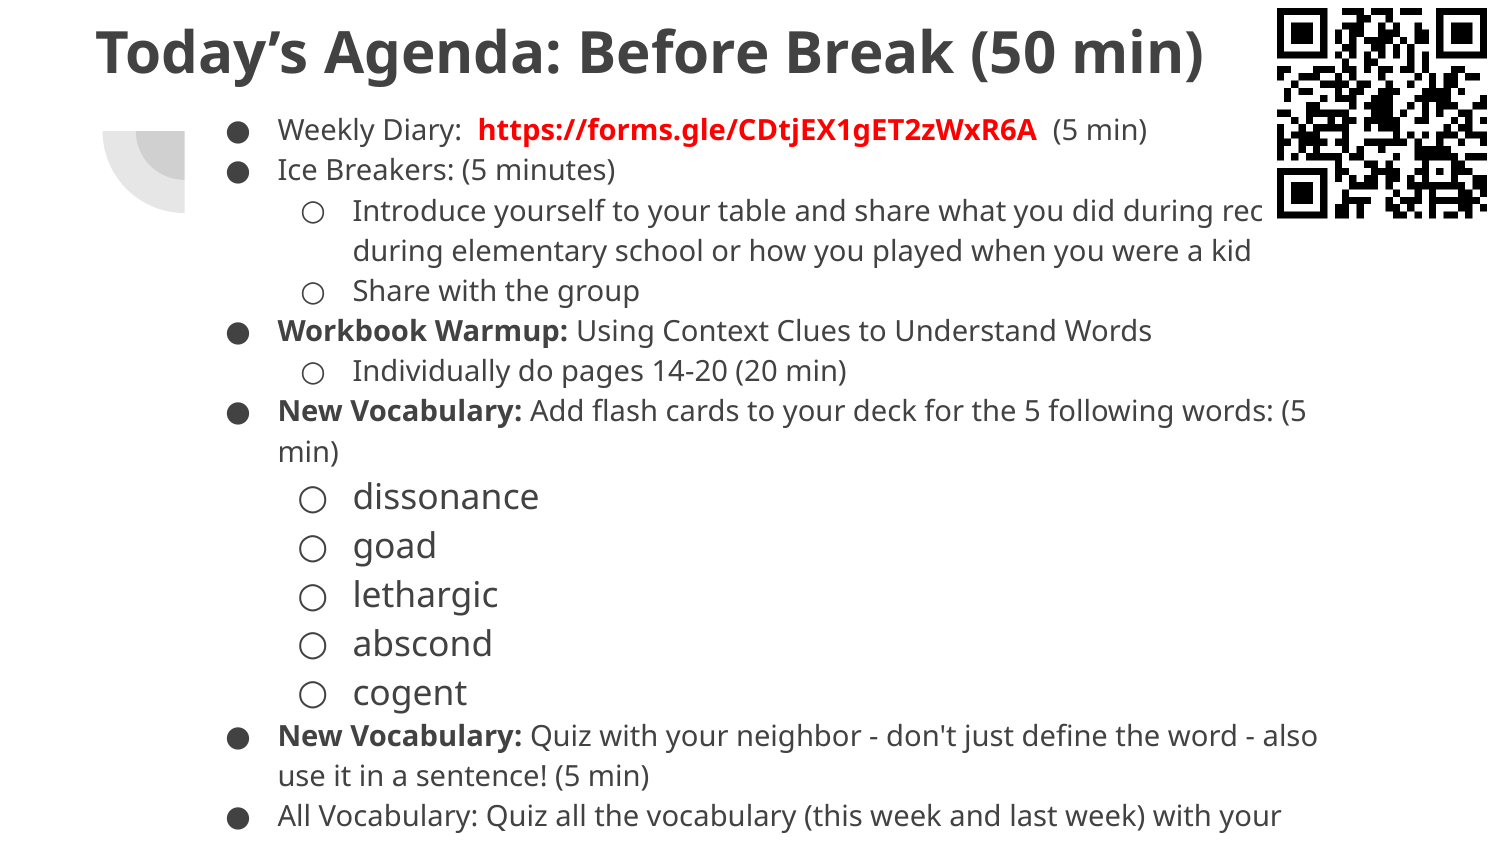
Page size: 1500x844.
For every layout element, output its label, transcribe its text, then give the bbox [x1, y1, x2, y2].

picture [1262, 0, 1500, 228]
title Today’s Agenda: Before Break (50 min) [80, 0, 1235, 164]
list Weekly Diary: https://forms.gle/CDtjEX1gET2zWxR6A (5 min) Ice Breakers: (5 minutes) Introduce yourself to your table and share what you did during recess during elementary school or how you played when you were a kid Share with the group Workbook Warmup: Using Context Clues to Understand Words Individually do pages 14-20 (20 min) New Vocabulary: Add flash cards to your deck for the 5 following words: (5 min) dissonance goad lethargic abscond cogent New Vocabulary: Quiz with your neighbor - don't just define the word - also use it in a sentence! (5 min) All Vocabulary: Quiz all the vocabulary (this week and last week) with your neighbor (10 min) [112, 91, 1346, 671]
